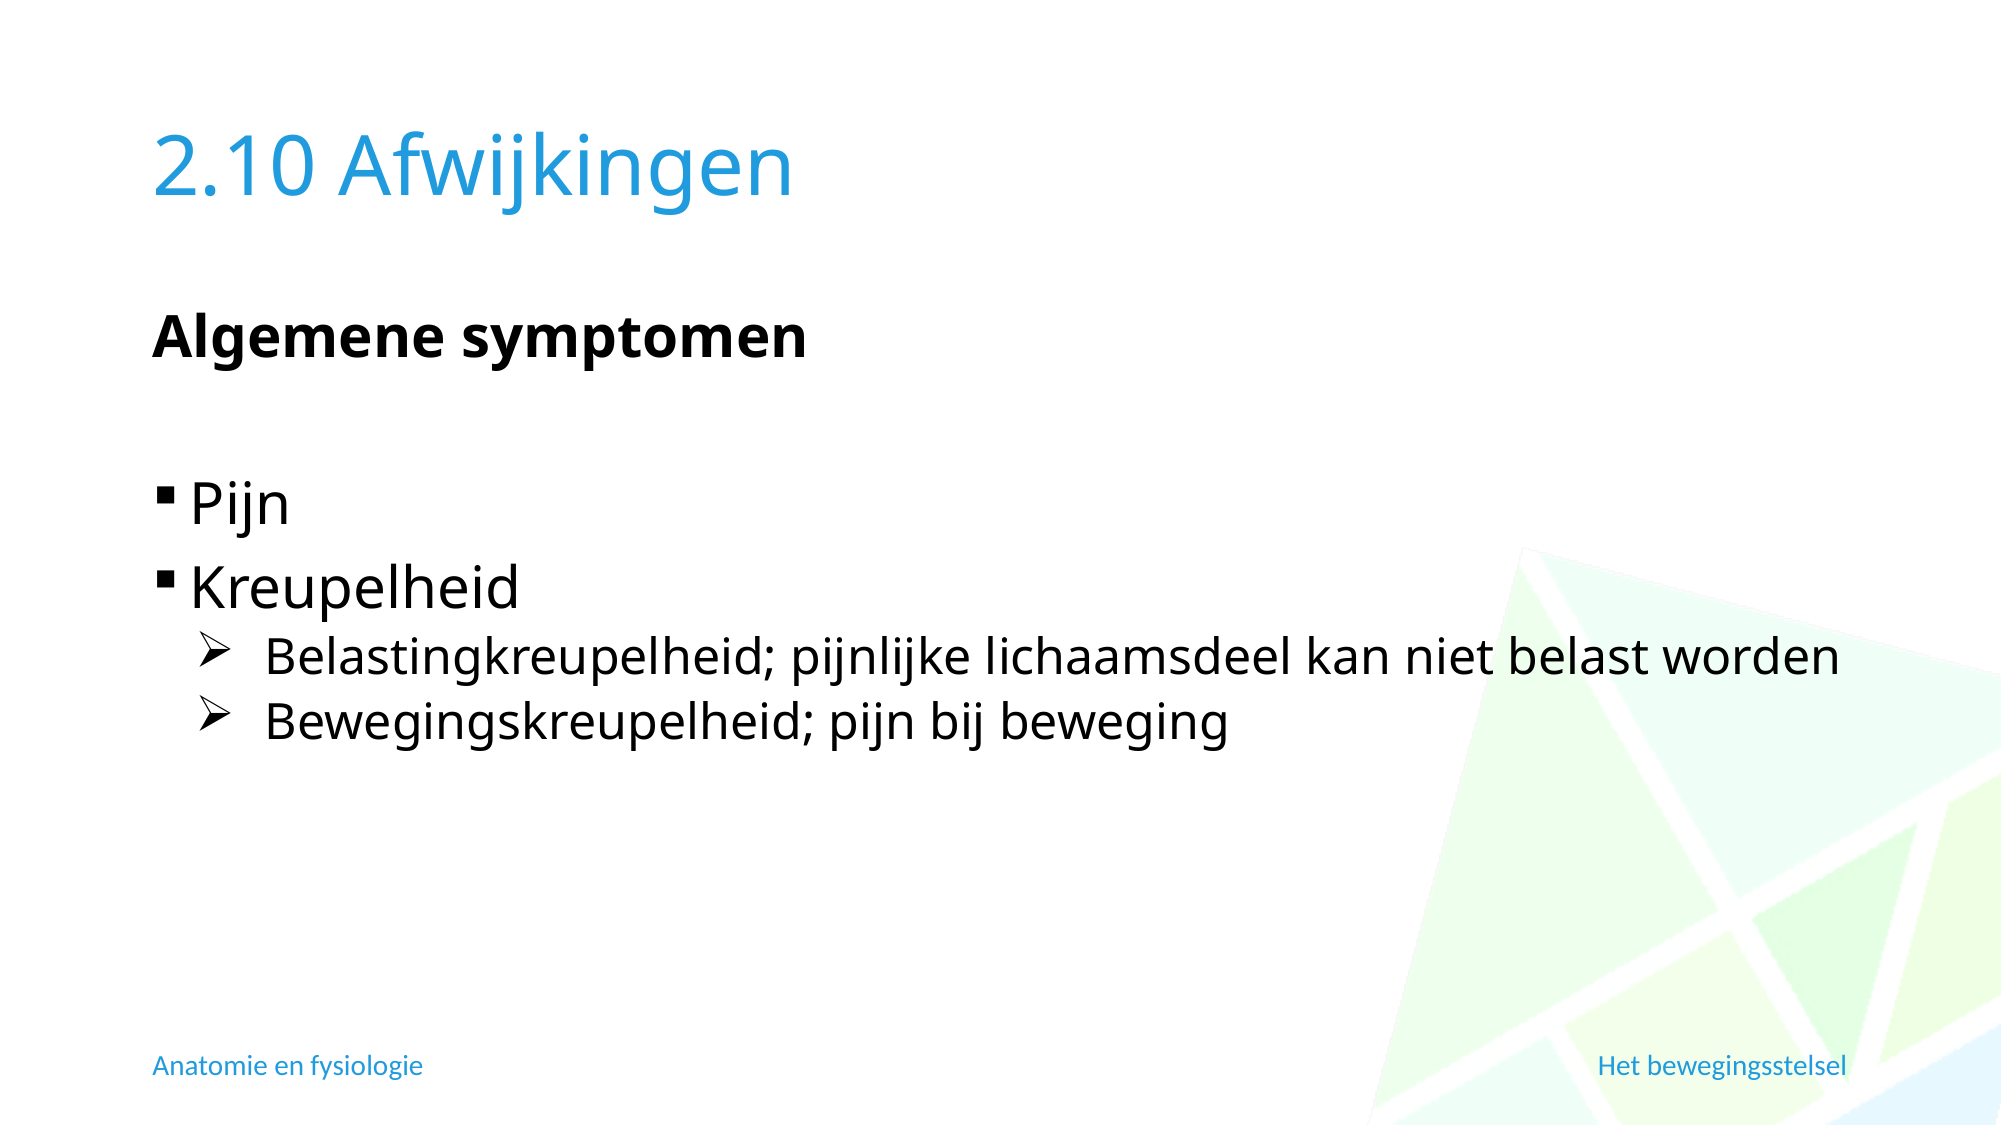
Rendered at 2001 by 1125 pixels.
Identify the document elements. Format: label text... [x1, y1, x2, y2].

list Algemene symptomen Pijn Kreupelheid Belastingkreupelheid; pijnlijke lichaamsdeel kan niet belast worden Bewegingskreupelheid; pijn bij beweging [137, 299, 1863, 1014]
list Anatomie en fysiologie [137, 1042, 588, 1103]
list Het bewegingsstelsel [1412, 1042, 1863, 1103]
title 2.10 Afwijkingen [137, 59, 1863, 278]
